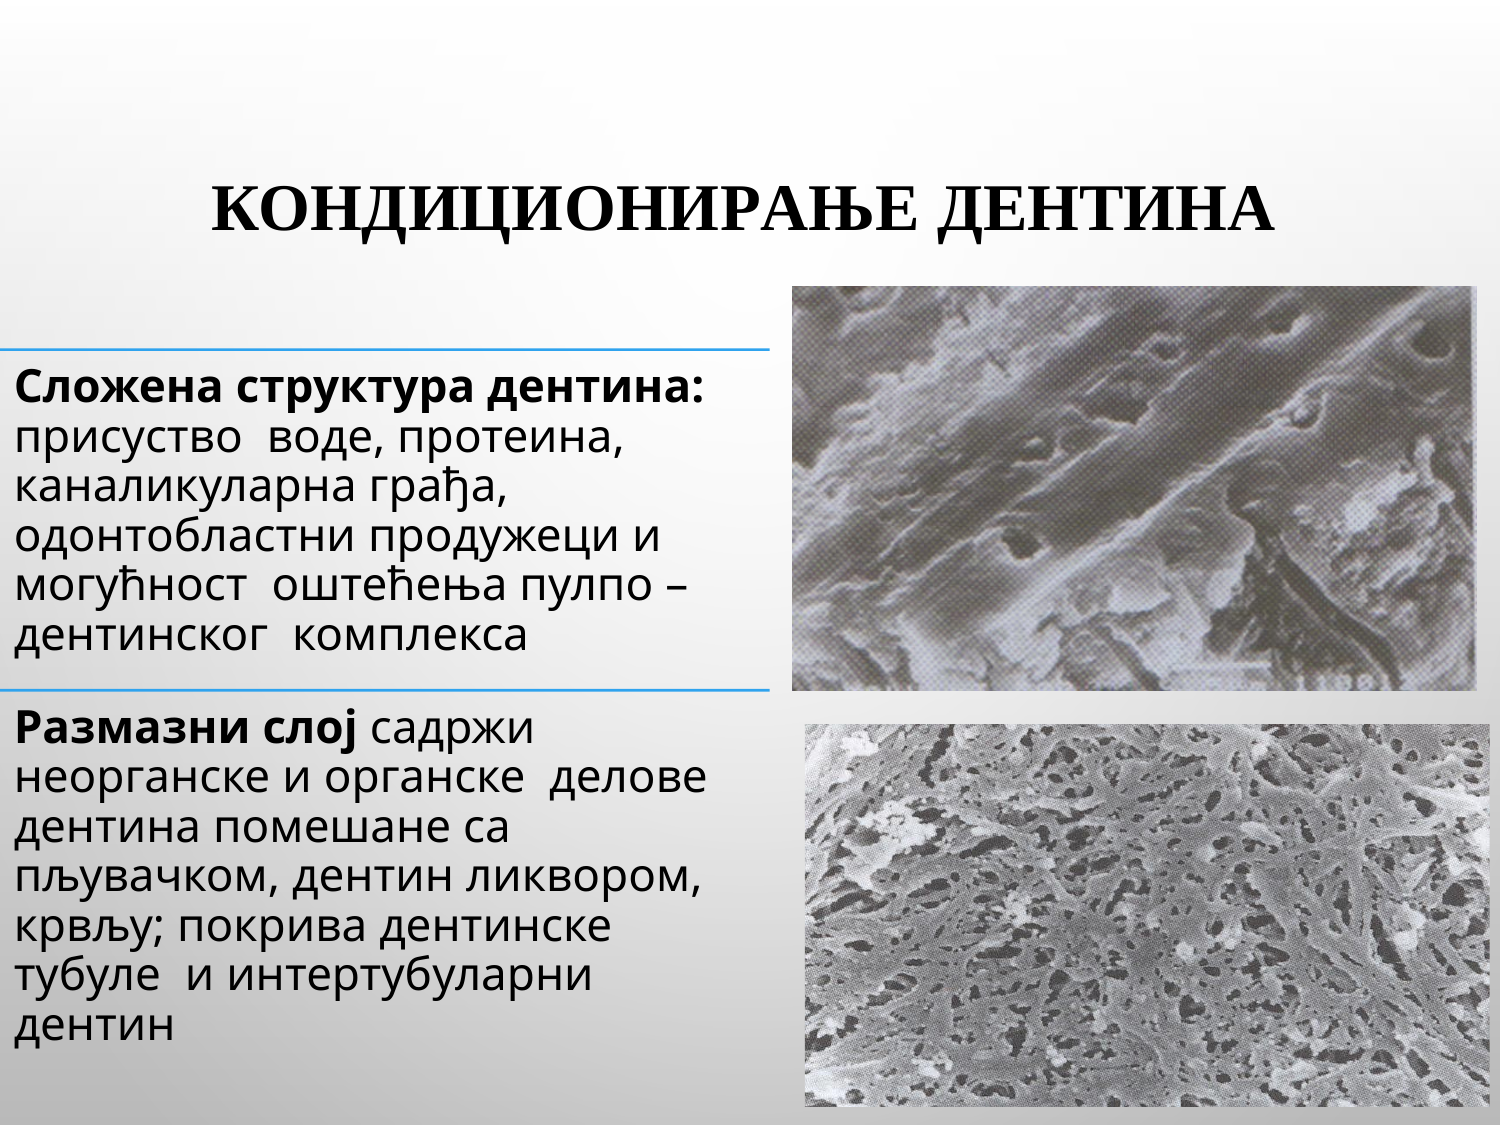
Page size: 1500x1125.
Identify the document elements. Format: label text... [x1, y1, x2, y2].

text_box [804, 724, 1490, 1107]
title КОНДИЦИОНИРАЊЕ ДЕНТИНА [0, 107, 1487, 298]
picture [0, 0, 1500, 1125]
picture [20, 1031, 31, 1037]
text_box [792, 286, 1477, 691]
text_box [0, 349, 770, 1031]
